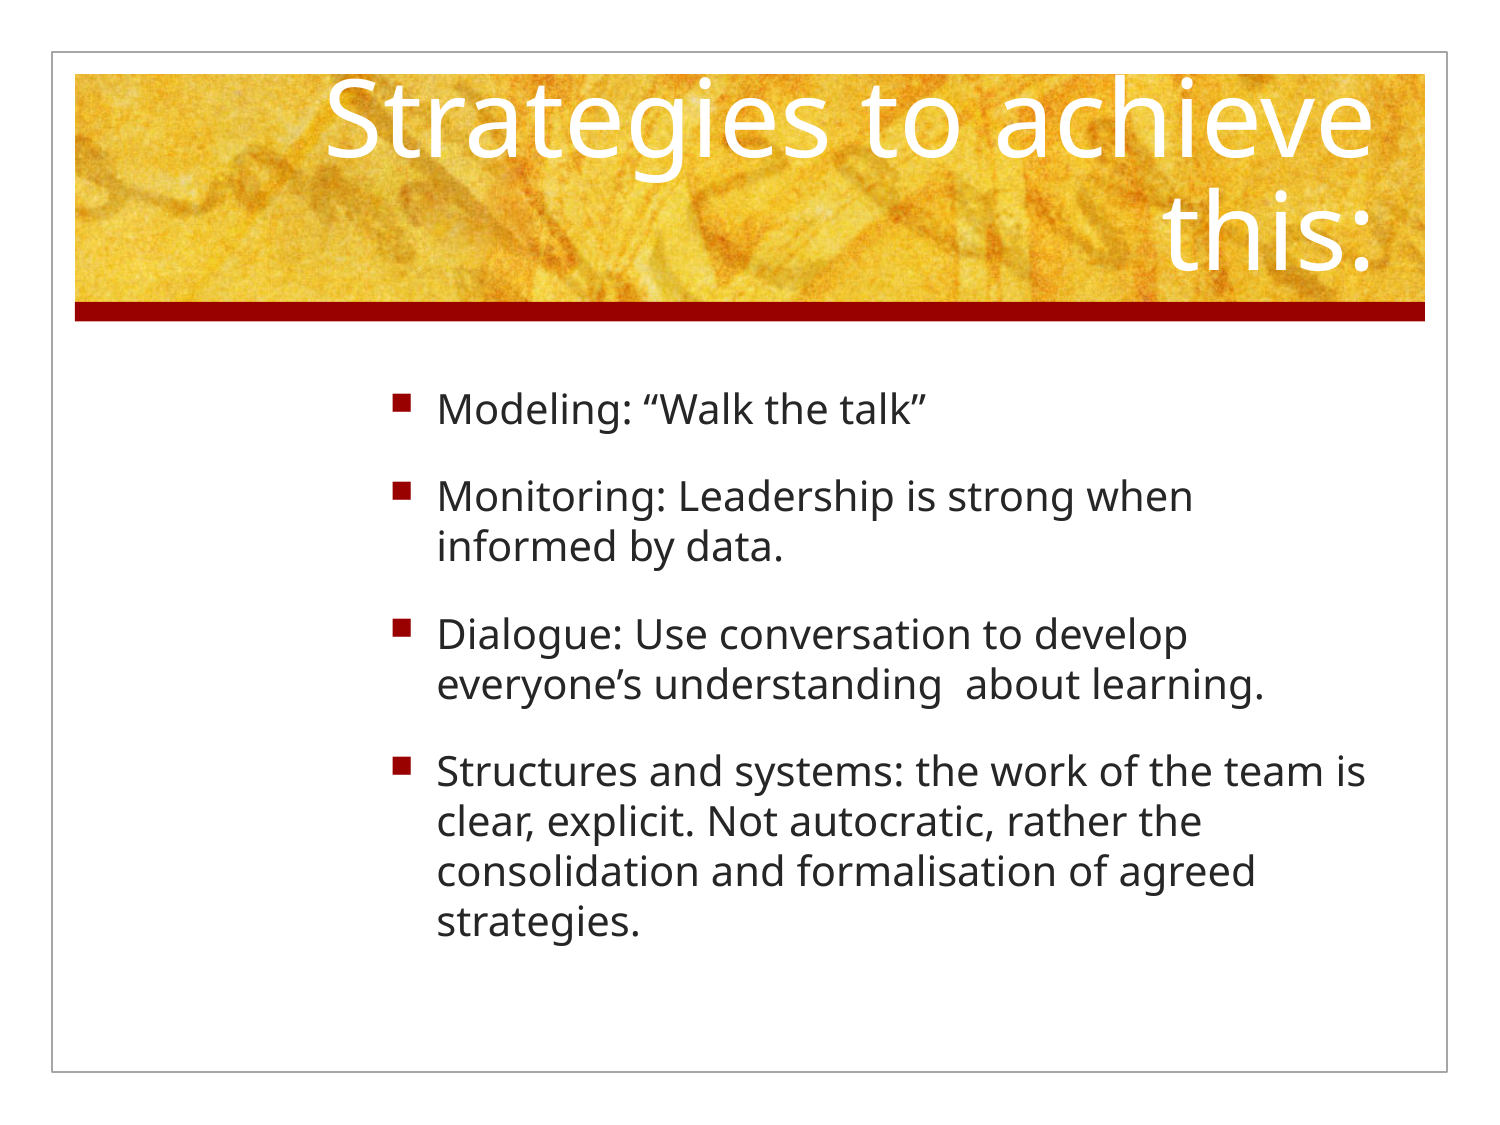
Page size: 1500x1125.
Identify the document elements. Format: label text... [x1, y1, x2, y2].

title Strategies to achieve this: [108, 74, 1392, 292]
list Modeling: “Walk the talk” Monitoring: Leadership is strong when informed by data. Dialogue: Use conversation to develop everyone’s understanding about learning. Structures and systems: the work of the team is clear, explicit. Not autocratic, rather the consolidation and formalisation of agreed strategies. [375, 375, 1392, 1005]
picture [75, 74, 1425, 301]
